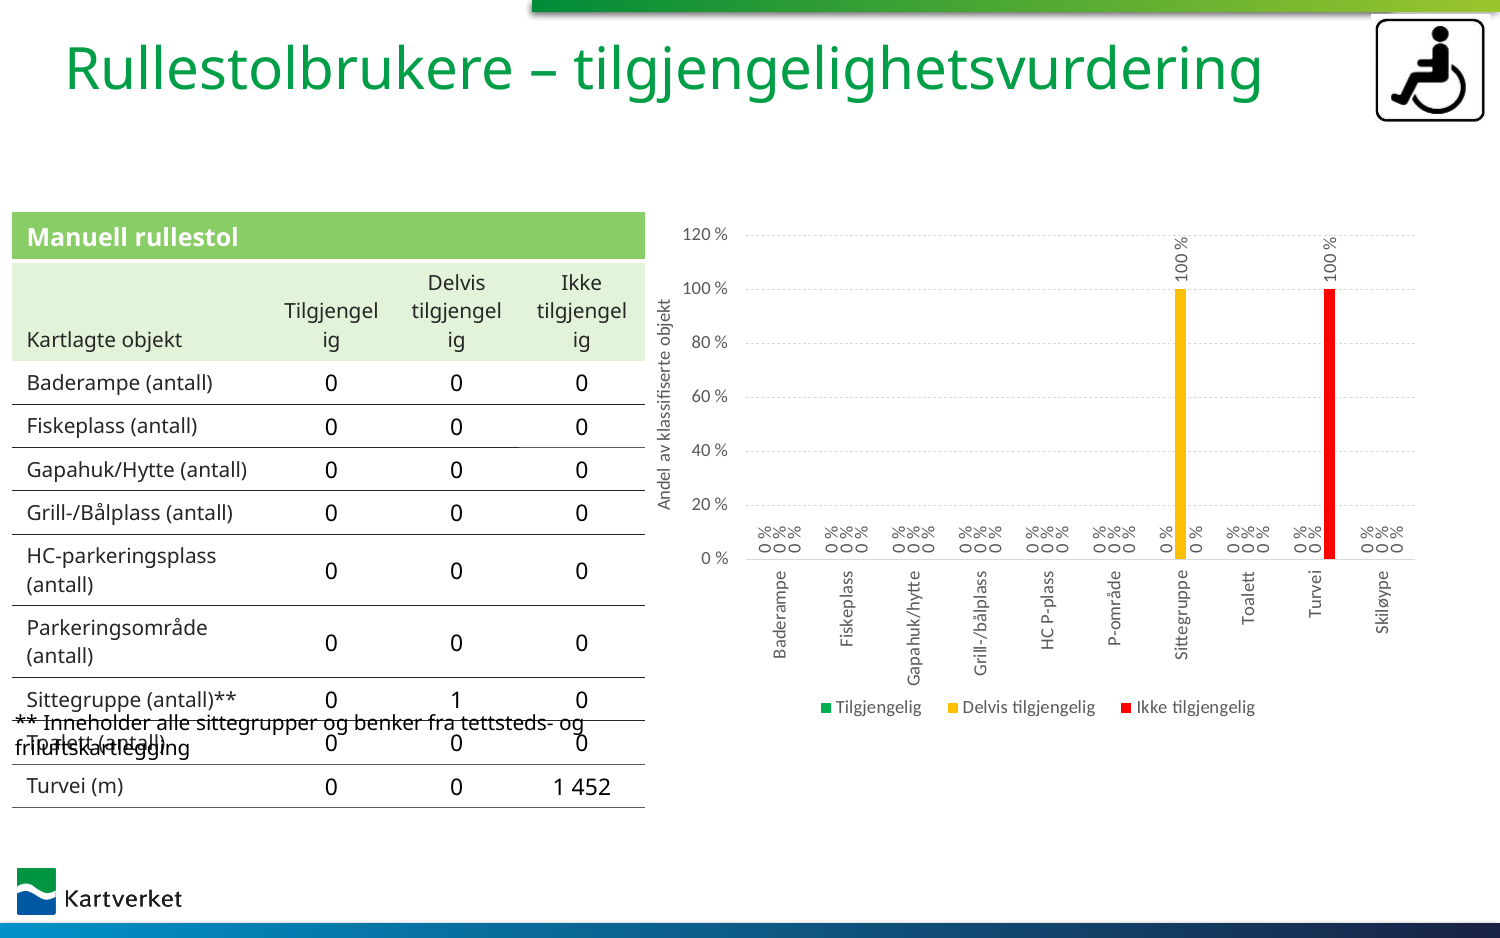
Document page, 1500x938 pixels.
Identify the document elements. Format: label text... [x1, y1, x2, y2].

table_cell 0 [269, 448, 394, 490]
table_cell 0 [269, 491, 394, 534]
table_cell 0 [269, 361, 394, 404]
table_cell 0 [394, 448, 519, 490]
table_cell 0 [269, 606, 394, 677]
table_cell 0 [269, 678, 394, 702]
table_cell Gapahuk/Hytte (antall) [12, 448, 269, 490]
table_cell Sittegruppe (antall)** [12, 678, 269, 702]
table_cell 0 [519, 448, 638, 490]
table_cell 0 [519, 361, 638, 404]
picture [1371, 13, 1491, 127]
table_cell 0 [519, 678, 638, 702]
picture [643, 218, 1426, 728]
table_cell 0 [519, 491, 638, 534]
text_box Rullestolbrukere – tilgjengelighetsvurdering [49, 12, 1372, 109]
table_cell 0 [394, 361, 519, 404]
table_cell 0 [269, 535, 394, 605]
table_cell Delvis tilgjengelig [394, 263, 519, 361]
table_cell Ikke tilgjengelig [519, 263, 638, 361]
table_cell Kartlagte objekt [12, 263, 269, 361]
table_cell 0 [394, 405, 519, 447]
table_header Manuell rullestol [12, 212, 645, 259]
table_cell 1 [394, 678, 519, 702]
table_cell Tilgjengelig [269, 263, 394, 361]
table_cell 0 [269, 768, 394, 807]
table_cell Turvei (m) [12, 768, 269, 807]
table_cell 0 [394, 606, 519, 677]
table_cell Grill-/Bålplass (antall) [12, 491, 269, 534]
table_cell 0 [519, 405, 638, 447]
table_cell Baderampe (antall) [12, 361, 269, 404]
table_cell 0 [519, 606, 638, 677]
table_cell HC-parkeringsplass (antall) [12, 535, 269, 605]
table_cell 0 [269, 405, 394, 447]
table_cell 1 452 [519, 768, 645, 807]
text_box ** Inneholder alle sittegrupper og benker fra tettsteds- og friluftskartlegging [0, 702, 745, 768]
table_cell 0 [394, 768, 519, 807]
table_cell 0 [519, 535, 638, 605]
table_cell Parkeringsområde (antall) [12, 606, 269, 677]
table_cell 0 [394, 535, 519, 605]
table_cell 0 [394, 491, 519, 534]
table_cell Fiskeplass (antall) [12, 405, 269, 447]
